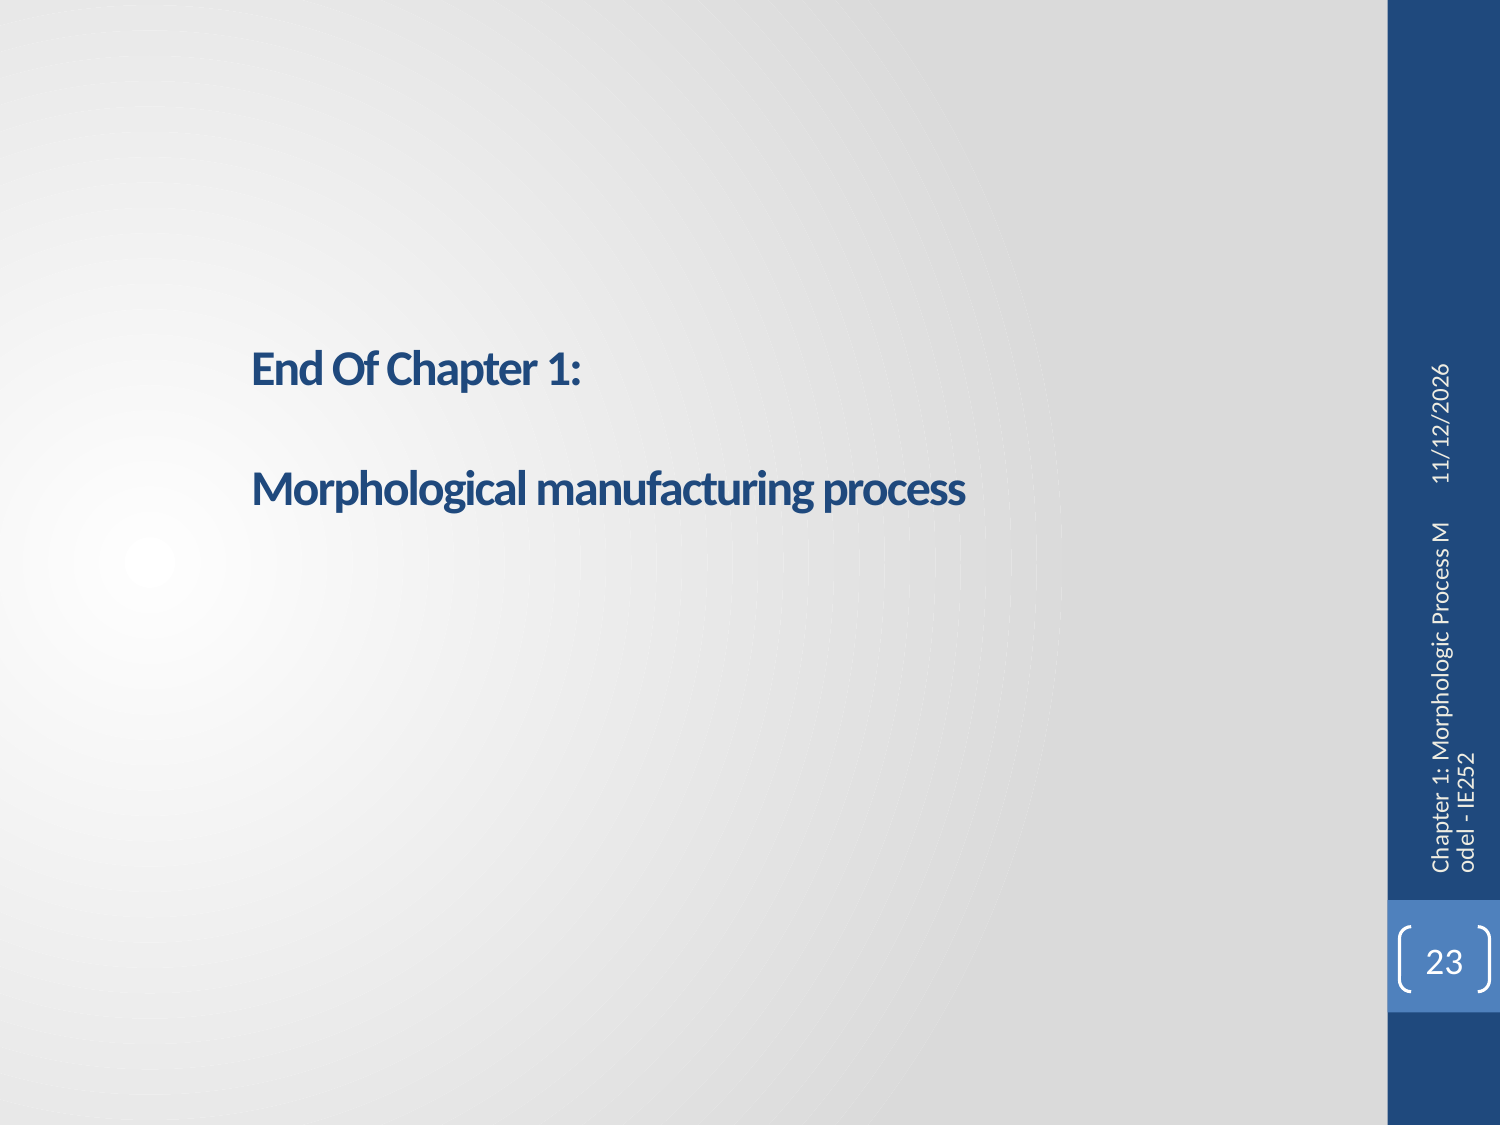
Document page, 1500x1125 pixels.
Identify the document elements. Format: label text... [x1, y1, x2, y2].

footer Chapter 1: Morphologic Process Model - IE252 [1408, 500, 1469, 889]
slide_number 23 [1397, 925, 1492, 994]
text_box End Of Chapter 1: Morphological manufacturing process [236, 328, 991, 613]
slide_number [1408, 100, 1469, 500]
